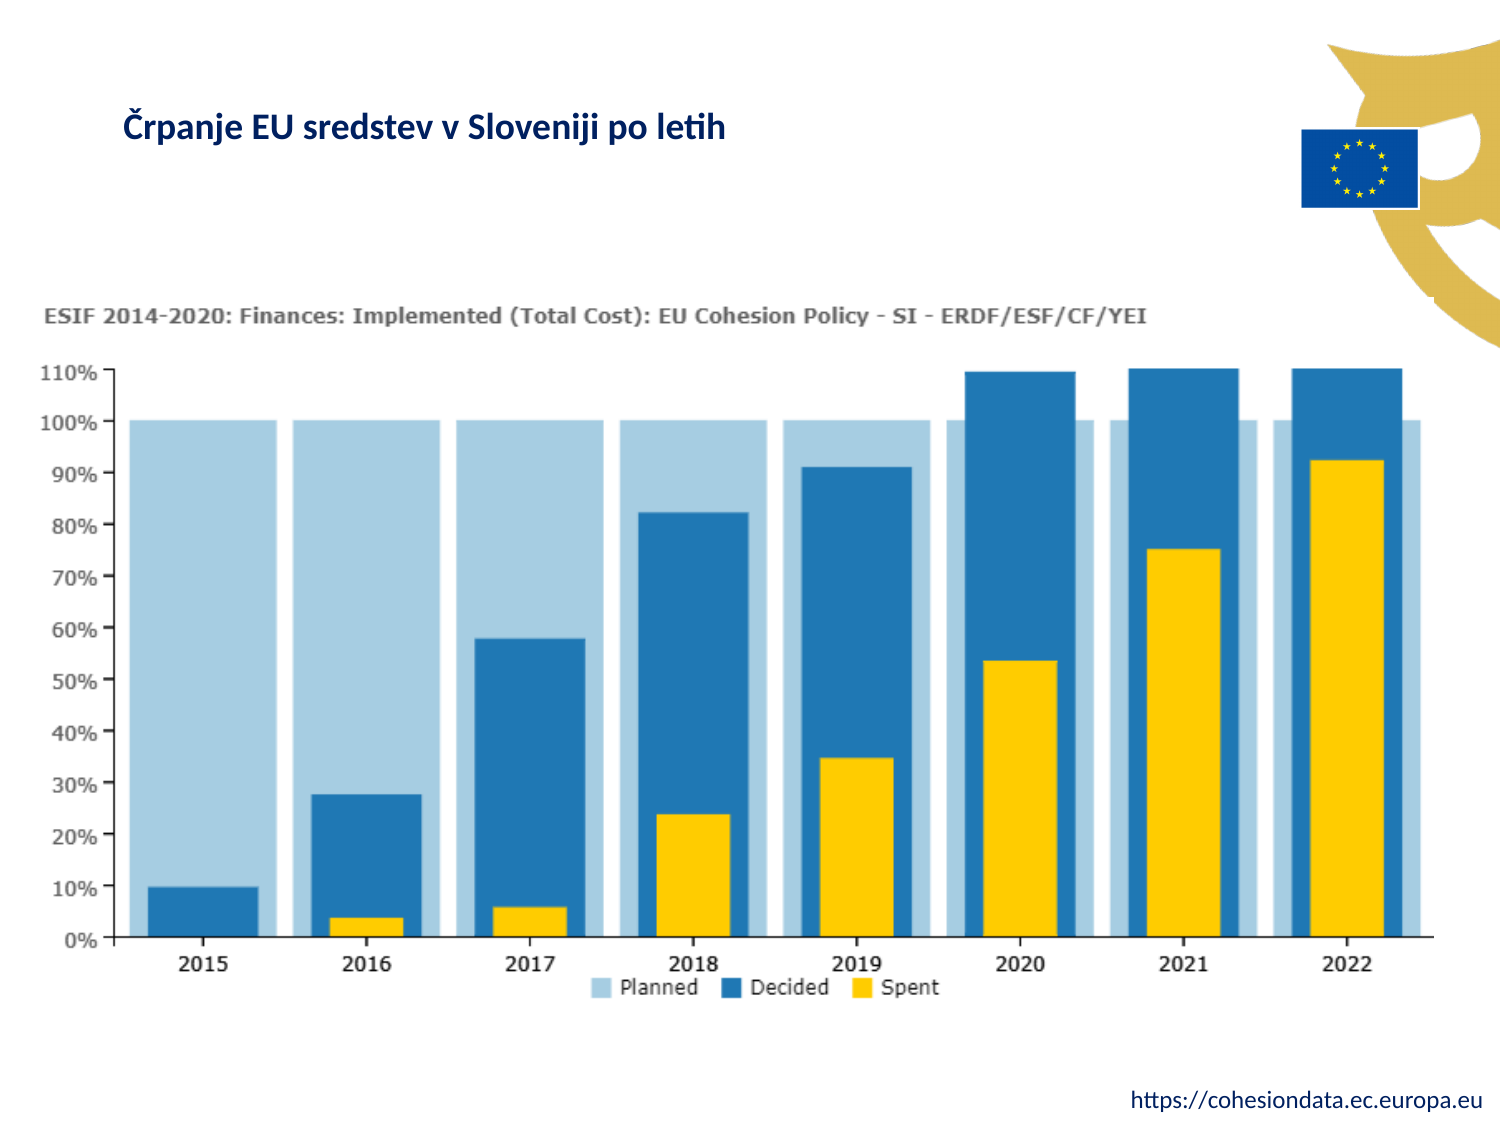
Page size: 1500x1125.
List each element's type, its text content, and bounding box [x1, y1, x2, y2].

text_box Črpanje EU sredstev v Sloveniji po letih [108, 94, 893, 155]
text_box https://cohesiondata.ec.europa.eu [1115, 1076, 1500, 1121]
picture [39, 0, 1500, 1010]
